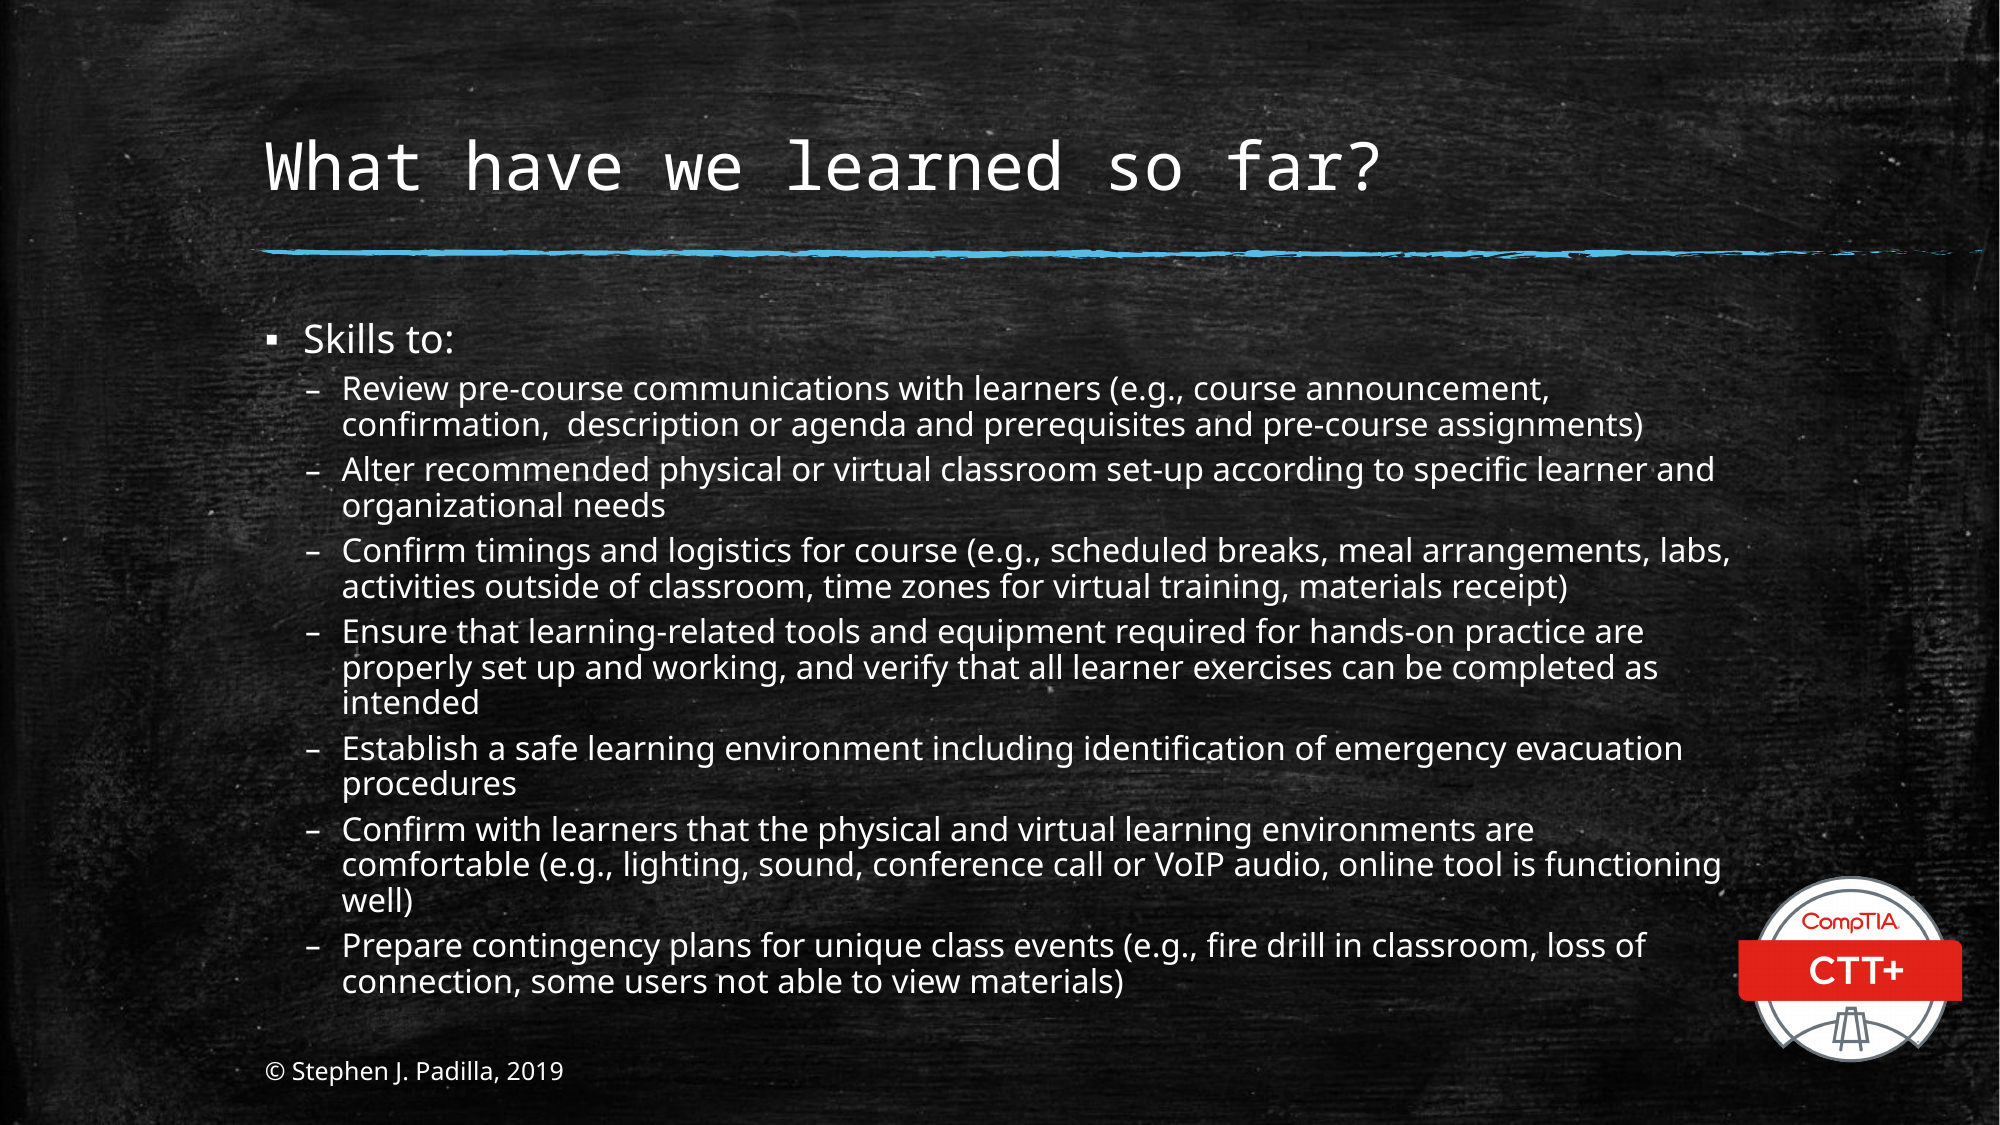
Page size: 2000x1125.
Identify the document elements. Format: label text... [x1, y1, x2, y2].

picture [1699, 824, 2000, 1125]
footer © Stephen J. Padilla, 2019 [249, 1050, 1288, 1096]
list Skills to: Review pre-course communications with learners (e.g., course announcement, confirmation, description or agenda and prerequisites and pre-course assignments) Alter recommended physical or virtual classroom set-up according to specific learner and organizational needs Confirm timings and logistics for course (e.g., scheduled breaks, meal arrangements, labs, activities outside of classroom, time zones for virtual training, materials receipt) Ensure that learning-related tools and equipment required for hands-on practice are properly set up and working, and verify that all learner exercises can be completed as intended Establish a safe learning environment including identification of emergency evacuation procedures Confirm with learners that the physical and virtual learning environments are comfortable (e.g., lighting, sound, conference call or VoIP audio, online tool is functioning well) Prepare contingency plans for unique class events (e.g., fire drill in classroom, loss of connection, some users not able to view materials) [249, 312, 1750, 1013]
title What have we learned so far? [249, 45, 1750, 213]
